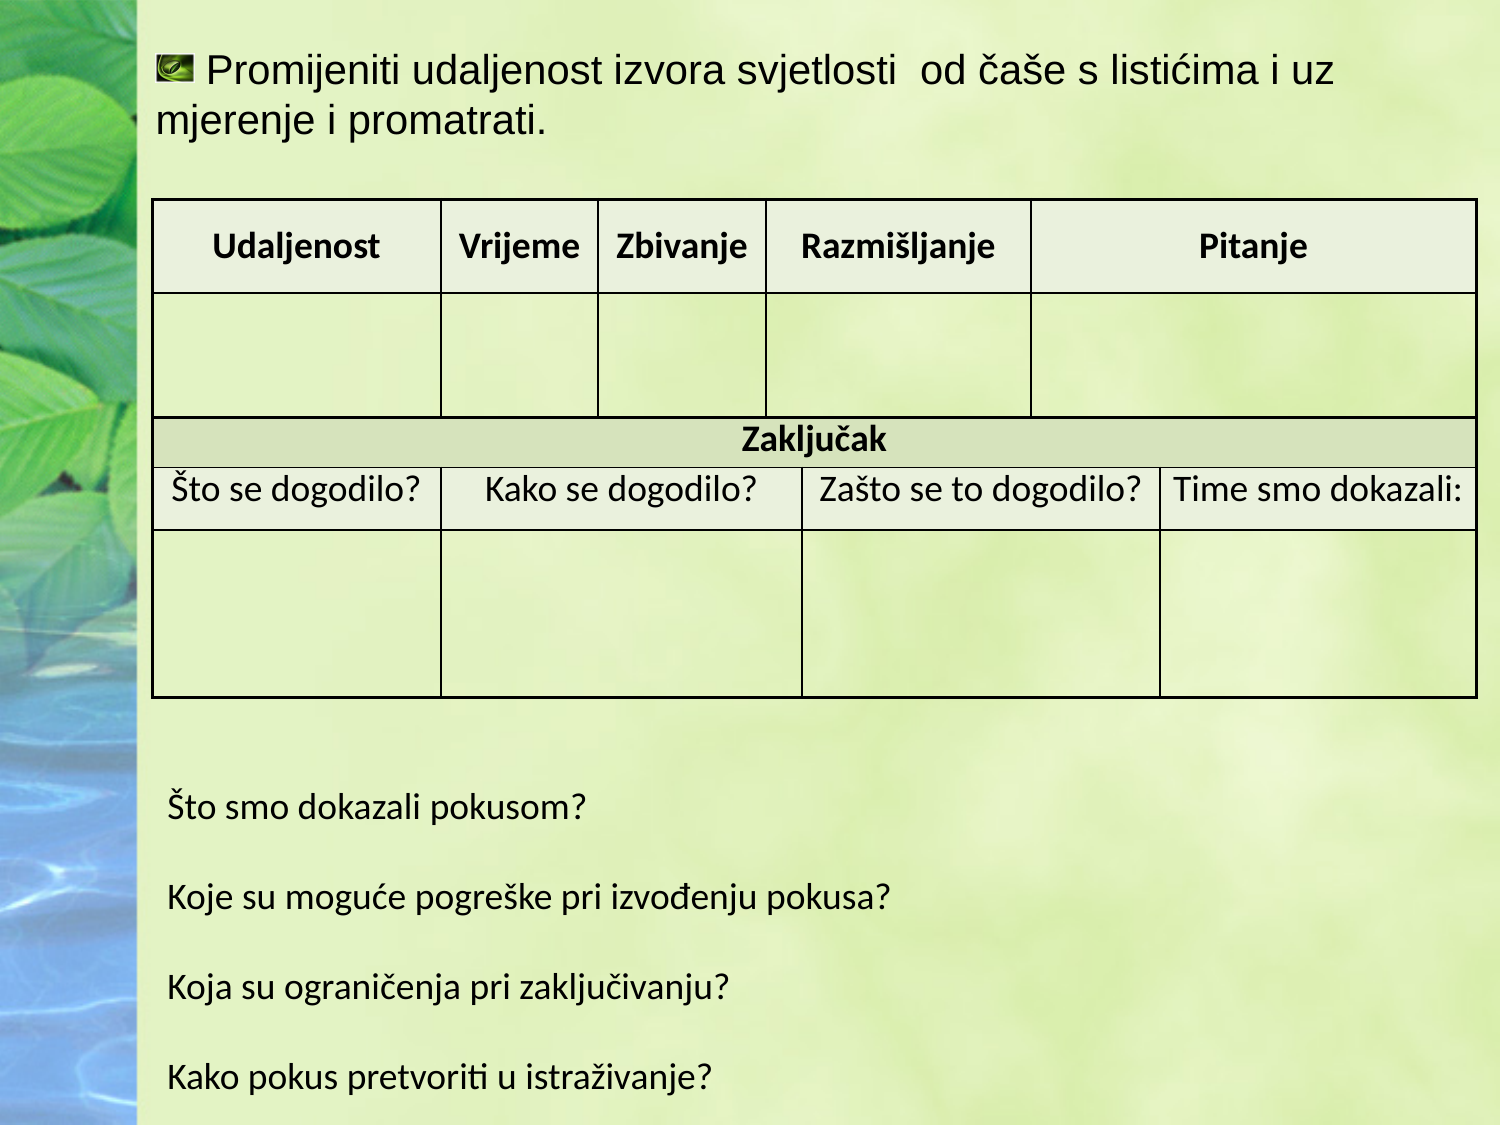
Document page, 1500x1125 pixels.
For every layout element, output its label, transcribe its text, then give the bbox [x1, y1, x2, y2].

table_header Udaljenost [154, 201, 440, 292]
table_cell [154, 294, 440, 416]
picture [0, 0, 1500, 1125]
table_header Razmišljanje [767, 201, 1030, 292]
table_cell [1032, 294, 1475, 416]
table_header Vrijeme [442, 201, 597, 292]
table_cell Što se dogodilo? [154, 468, 440, 529]
table_cell [599, 294, 765, 416]
table_cell Time smo dokazali: [1161, 468, 1475, 529]
table_cell Zaključak [154, 419, 1475, 467]
table_cell [442, 531, 801, 696]
table_cell Kako se dogodilo? [442, 468, 801, 529]
table_cell Zašto se to dogodilo? [803, 468, 1159, 529]
table_cell [767, 294, 1030, 416]
table_cell [803, 531, 1159, 696]
table_cell [1161, 531, 1475, 696]
table_header Zbivanje [599, 201, 765, 292]
picture [155, 53, 195, 83]
text_box Što smo dokazali pokusom? Koje su moguće pogreške pri izvođenju pokusa? Koja su ograničenja pri zaključivanju? Kako pokus pretvoriti u istraživanje? [152, 775, 1477, 1105]
table_cell [442, 294, 597, 416]
table_header Pitanje [1032, 201, 1475, 292]
table_cell [154, 531, 440, 696]
text_box Promijeniti udaljenost izvora svjetlosti od čaše s listićima i uz mjerenje i promatrati. [140, 35, 1500, 151]
